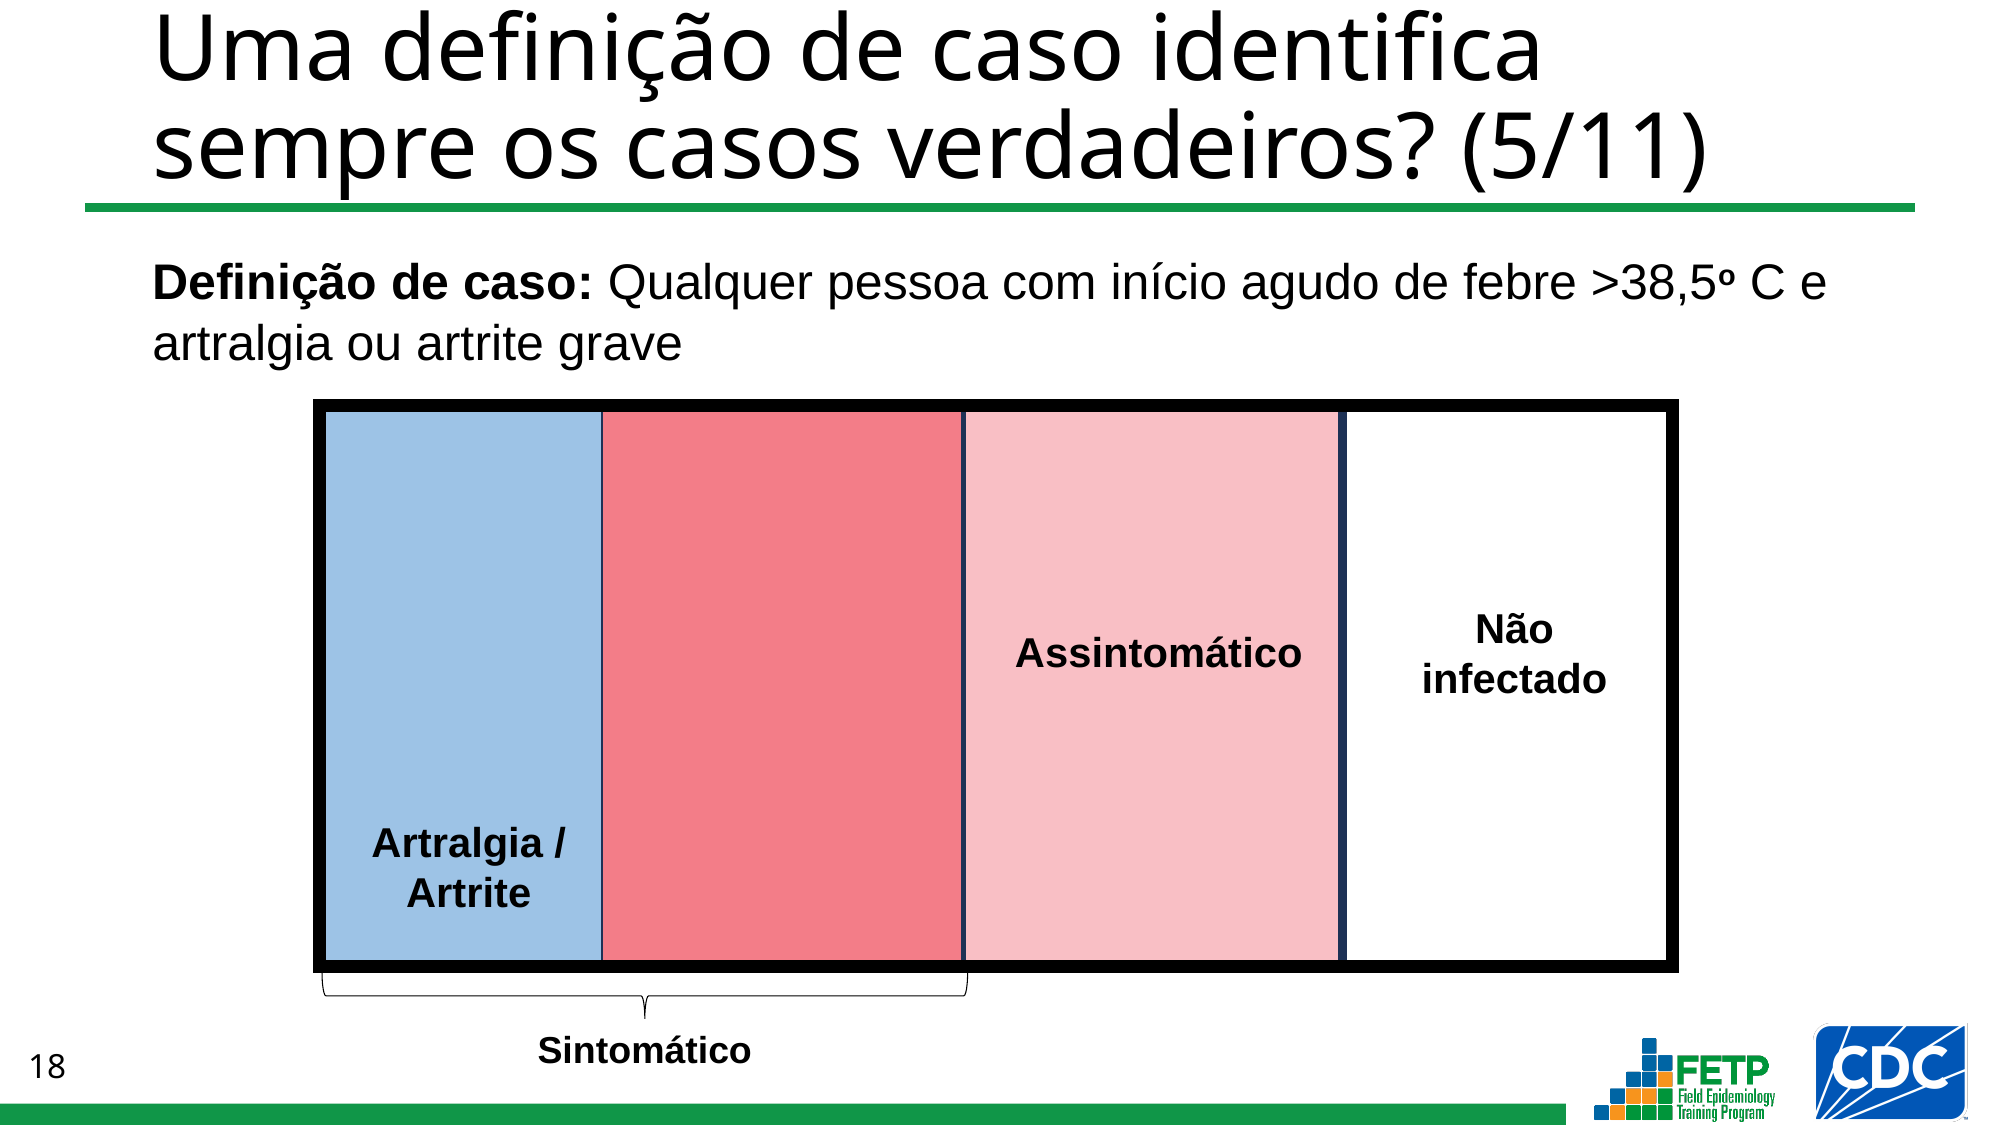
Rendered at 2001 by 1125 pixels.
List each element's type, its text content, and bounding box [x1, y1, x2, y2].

picture [1594, 1038, 1775, 1122]
picture [1813, 1023, 1968, 1122]
title Uma definição de caso identifica sempre os casos verdadeiros? (5/11) [137, 0, 1863, 207]
list Definição de caso: Qualquer pessoa com início agudo de febre >38,5o C e artralgia ou artrite grave [137, 242, 1863, 400]
text_box [319, 404, 1673, 968]
text_box [321, 972, 969, 1018]
text_box Sintomático [404, 1018, 886, 1079]
